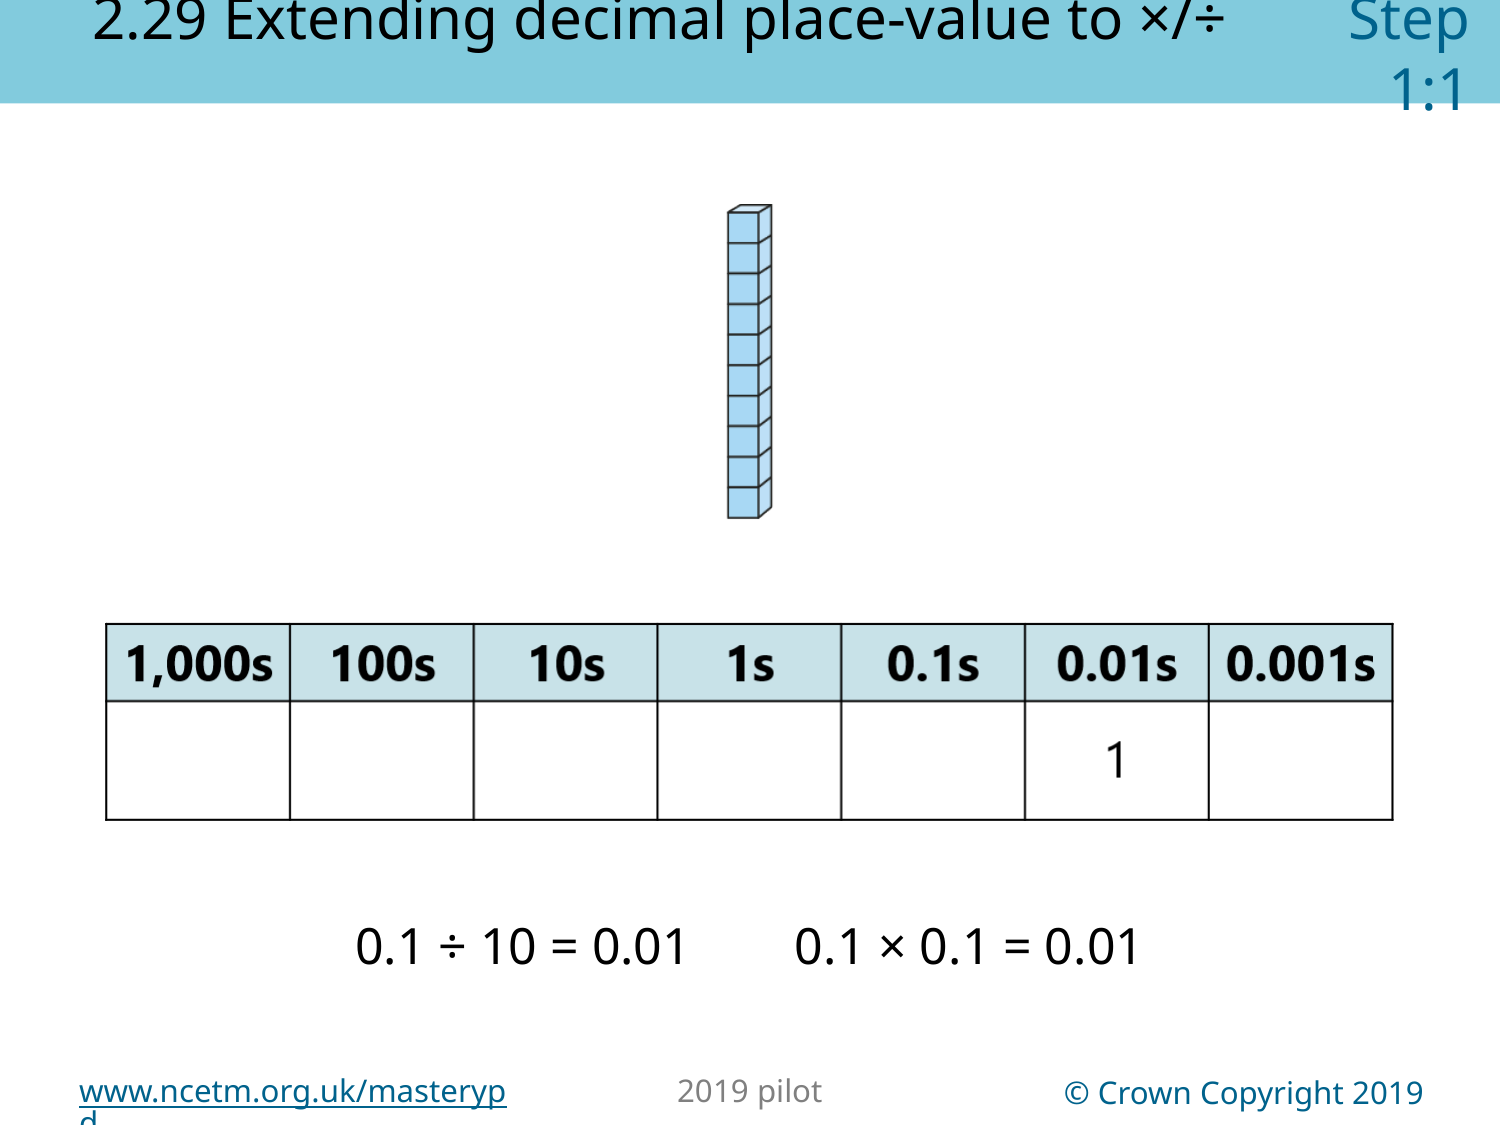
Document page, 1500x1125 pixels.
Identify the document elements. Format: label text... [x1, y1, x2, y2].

text_box 0.1 ÷ 10 = 0.01 0.1 × 0.1 = 0.01 [340, 907, 1160, 982]
picture [105, 616, 1395, 822]
list 2.29 Extending decimal place-value to ×/÷ Step 1:1 [0, 0, 1500, 104]
picture [529, 204, 970, 539]
